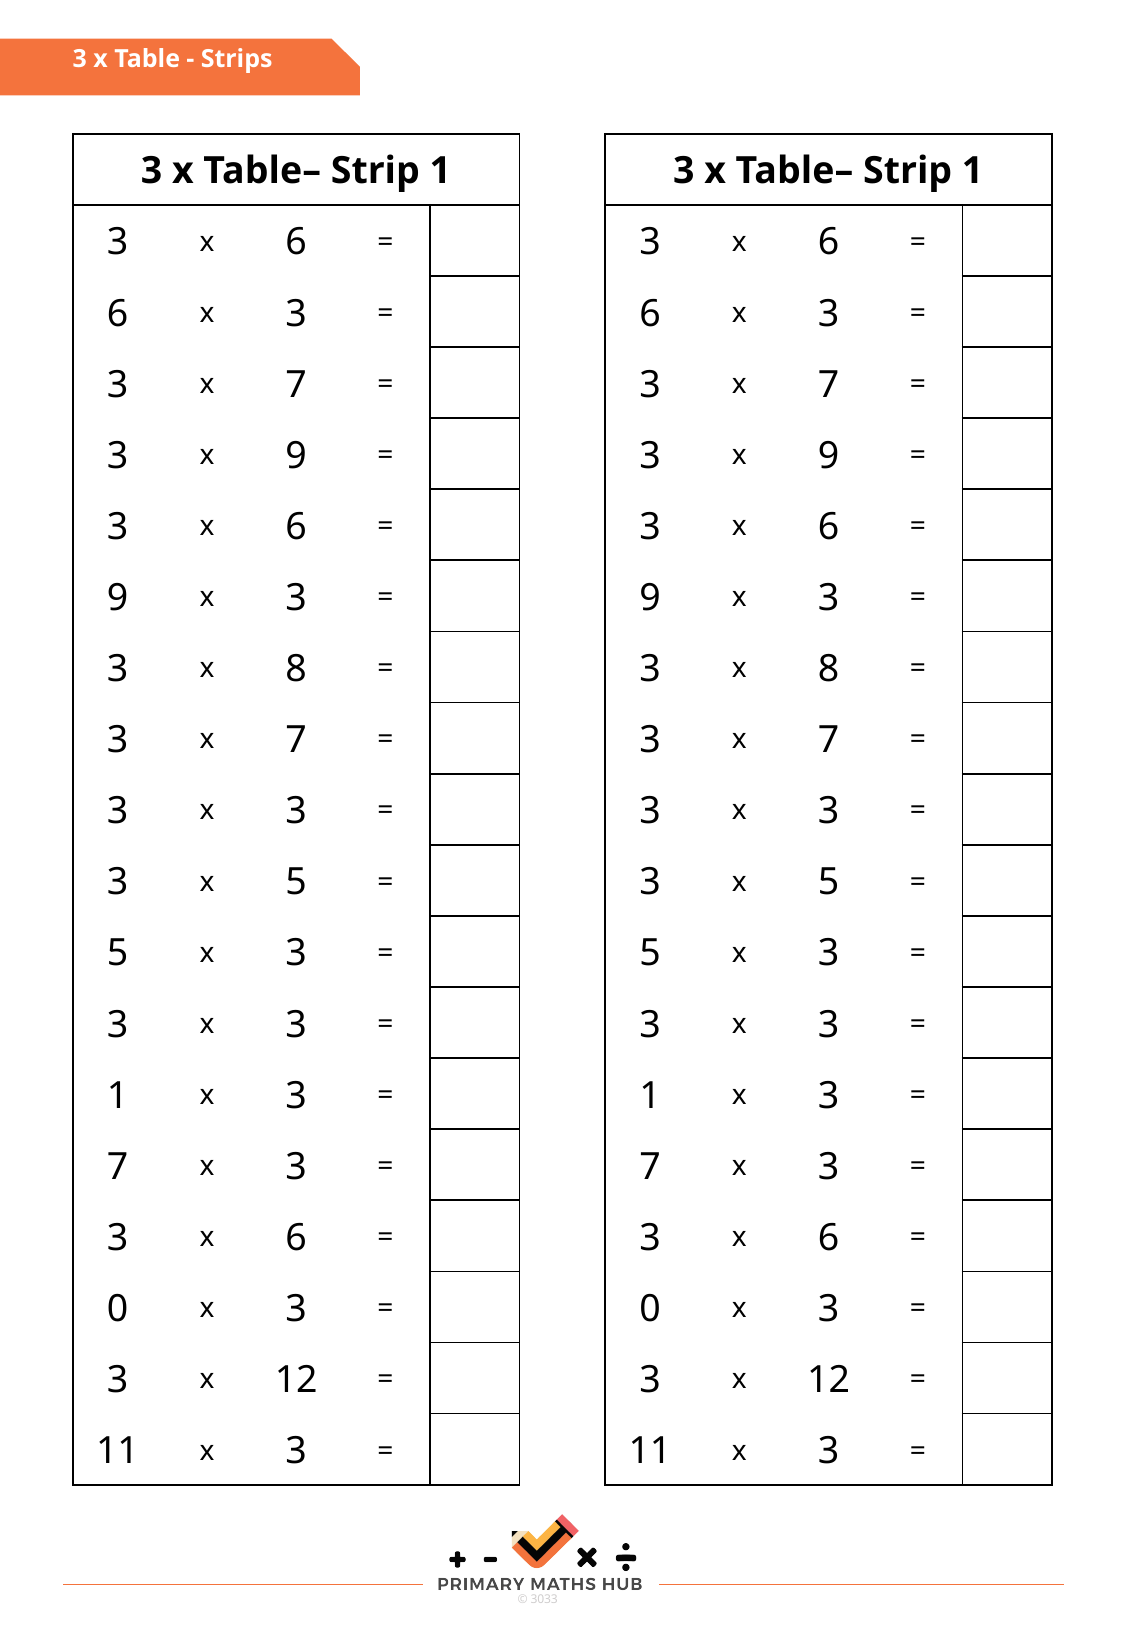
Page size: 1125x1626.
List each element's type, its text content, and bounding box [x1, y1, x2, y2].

table_cell = [873, 489, 962, 560]
table_cell [963, 988, 1051, 1057]
table_cell 3 [252, 1414, 341, 1484]
table_cell 3 [606, 845, 695, 916]
table_cell 3 [606, 347, 695, 418]
table_cell 3 [606, 774, 695, 845]
table_cell 3 [784, 560, 873, 631]
table_cell 7 [784, 703, 873, 774]
table_cell x [162, 1129, 252, 1200]
table_cell x [162, 987, 252, 1058]
table_cell 3 [252, 1129, 341, 1200]
table_cell x [162, 1200, 252, 1271]
table_cell 12 [252, 1343, 341, 1414]
table_cell [431, 206, 519, 275]
table_cell x [695, 418, 784, 489]
table_cell 3 [606, 489, 695, 560]
table_cell 3 [74, 489, 162, 560]
table_cell 3 [74, 418, 162, 489]
picture [432, 1512, 648, 1597]
table_cell 3 [74, 774, 162, 845]
table_cell = [341, 703, 429, 774]
table_cell = [341, 1058, 429, 1129]
table_cell 3 [606, 418, 695, 489]
table_cell [431, 1272, 519, 1342]
table_cell = [873, 347, 962, 418]
table_cell [963, 703, 1051, 773]
table_cell 7 [252, 703, 341, 774]
table_cell = [873, 703, 962, 774]
table_cell x [695, 560, 784, 631]
table_cell x [695, 631, 784, 703]
table_cell [431, 988, 519, 1057]
table_cell [431, 277, 519, 346]
table_cell = [341, 1414, 429, 1484]
table_cell 3 [74, 347, 162, 418]
table_cell x [162, 489, 252, 560]
table_cell 6 [606, 276, 695, 347]
table_cell = [873, 1129, 962, 1200]
table_cell [963, 1414, 1051, 1484]
table_cell 3 [784, 1129, 873, 1200]
table_cell [963, 348, 1051, 417]
table_cell x [695, 1271, 784, 1343]
table_cell [431, 703, 519, 773]
table_cell = [873, 631, 962, 703]
table_cell 8 [784, 631, 873, 703]
table_cell [963, 561, 1051, 631]
table_cell x [695, 489, 784, 560]
table_cell [431, 917, 519, 986]
table_cell = [873, 276, 962, 347]
table_cell 3 [784, 1414, 873, 1484]
table_cell 3 [74, 1343, 162, 1414]
table_cell = [341, 631, 429, 703]
table_cell x [162, 774, 252, 845]
table_cell [431, 1059, 519, 1128]
table_cell [431, 775, 519, 844]
table_cell 6 [74, 276, 162, 347]
table_cell [431, 846, 519, 915]
table_cell 3 [784, 987, 873, 1058]
text_box © 3033 [429, 1584, 646, 1614]
table_cell [963, 206, 1051, 275]
table_cell 6 [784, 1200, 873, 1271]
table_cell x [162, 418, 252, 489]
table_cell 9 [252, 418, 341, 489]
table_cell [431, 1343, 519, 1413]
table_cell 6 [252, 206, 341, 276]
table_cell [963, 277, 1051, 346]
table_cell 3 [74, 631, 162, 703]
table_cell x [162, 347, 252, 418]
table_cell = [873, 774, 962, 845]
table_cell 3 [252, 774, 341, 845]
table_cell = [341, 916, 429, 987]
table_cell 3 [606, 987, 695, 1058]
table_cell 6 [252, 1200, 341, 1271]
table_cell = [873, 418, 962, 489]
table_cell 0 [74, 1271, 162, 1343]
table_cell 3 [784, 276, 873, 347]
table_cell 3 [606, 1200, 695, 1271]
table_cell 3 [74, 206, 162, 276]
table_cell x [162, 631, 252, 703]
table_cell = [341, 347, 429, 418]
table_cell = [873, 1343, 962, 1414]
table_cell [963, 1272, 1051, 1342]
table_cell 5 [252, 845, 341, 916]
table_cell 3 [784, 916, 873, 987]
table_cell 0 [606, 1271, 695, 1343]
table_cell x [695, 206, 784, 276]
table_cell 7 [252, 347, 341, 418]
table_cell = [873, 1271, 962, 1343]
table_cell = [873, 1414, 962, 1484]
table_cell 5 [606, 916, 695, 987]
table_cell [431, 1201, 519, 1271]
table_cell x [162, 1343, 252, 1414]
table_cell = [873, 1200, 962, 1271]
table_cell 3 [784, 1271, 873, 1343]
table_cell 3 [252, 916, 341, 987]
table_cell 6 [252, 489, 341, 560]
table_cell x [695, 1200, 784, 1271]
table_cell = [341, 418, 429, 489]
table_cell 3 [74, 987, 162, 1058]
table_cell x [162, 560, 252, 631]
table_cell 6 [784, 206, 873, 276]
table_cell 3 [784, 774, 873, 845]
table_cell x [695, 774, 784, 845]
table_cell = [873, 560, 962, 631]
table_cell x [162, 1058, 252, 1129]
table_cell [963, 419, 1051, 488]
table_cell x [162, 276, 252, 347]
table_cell [963, 490, 1051, 559]
table_cell [963, 1130, 1051, 1199]
table_cell x [695, 703, 784, 774]
table_cell = [341, 276, 429, 347]
table_cell x [162, 206, 252, 276]
table_cell 11 [74, 1414, 162, 1484]
table_cell x [695, 276, 784, 347]
table_cell = [341, 845, 429, 916]
table_cell x [162, 845, 252, 916]
table_cell = [341, 1343, 429, 1414]
table_cell 11 [606, 1414, 695, 1484]
table_cell 9 [606, 560, 695, 631]
table_cell x [695, 1414, 784, 1484]
table_cell = [341, 1271, 429, 1343]
table_cell 12 [784, 1343, 873, 1414]
table_cell [431, 419, 519, 488]
table_cell 3 [252, 560, 341, 631]
table_cell 1 [606, 1058, 695, 1129]
table_cell 7 [606, 1129, 695, 1200]
table_cell 9 [74, 560, 162, 631]
table_cell 7 [784, 347, 873, 418]
table_cell [963, 632, 1051, 702]
table_cell [431, 1130, 519, 1199]
table_cell 3 [252, 1271, 341, 1343]
table_cell 3 [252, 276, 341, 347]
table_cell 3 [252, 1058, 341, 1129]
table_cell 9 [784, 418, 873, 489]
table_cell [431, 1414, 519, 1484]
table_cell = [873, 845, 962, 916]
table_cell 3 [606, 631, 695, 703]
table_cell 8 [252, 631, 341, 703]
table_cell 5 [784, 845, 873, 916]
table_cell 3 [74, 703, 162, 774]
table_cell = [341, 1200, 429, 1271]
table_cell 3 [252, 987, 341, 1058]
table_cell [431, 632, 519, 702]
table_cell [431, 561, 519, 631]
table_cell x [695, 987, 784, 1058]
table_cell x [162, 703, 252, 774]
table_cell x [695, 347, 784, 418]
table_cell = [873, 1058, 962, 1129]
table_cell x [695, 1343, 784, 1414]
table_cell 5 [74, 916, 162, 987]
table_cell [963, 1201, 1051, 1271]
table_cell 3 [74, 845, 162, 916]
table_cell x [695, 845, 784, 916]
table_header 3 x Table– Strip 1 [606, 135, 1051, 204]
table_cell 1 [74, 1058, 162, 1129]
table_cell [963, 846, 1051, 915]
table_cell = [873, 916, 962, 987]
table_cell 3 [74, 1200, 162, 1271]
table_cell = [341, 206, 429, 276]
table_cell [963, 1059, 1051, 1128]
table_header 3 x Table– Strip 1 [74, 135, 519, 204]
table_cell 6 [784, 489, 873, 560]
table_cell x [162, 1414, 252, 1484]
table_cell 3 [606, 206, 695, 276]
table_cell x [695, 1129, 784, 1200]
text_box 3 x Table - Strips [0, 37, 361, 97]
table_cell [963, 775, 1051, 844]
table_cell = [341, 1129, 429, 1200]
table_cell x [695, 1058, 784, 1129]
table_cell [431, 490, 519, 559]
table_cell = [341, 489, 429, 560]
table_cell = [341, 774, 429, 845]
table_cell [431, 348, 519, 417]
table_cell = [873, 987, 962, 1058]
table_cell = [873, 206, 962, 276]
table_cell 7 [74, 1129, 162, 1200]
table_cell x [695, 916, 784, 987]
table_cell [963, 1343, 1051, 1413]
table_cell 3 [606, 703, 695, 774]
table_cell 3 [606, 1343, 695, 1414]
table_cell 3 [784, 1058, 873, 1129]
table_cell = [341, 987, 429, 1058]
table_cell = [341, 560, 429, 631]
table_cell x [162, 1271, 252, 1343]
table_cell x [162, 916, 252, 987]
table_cell [963, 917, 1051, 986]
